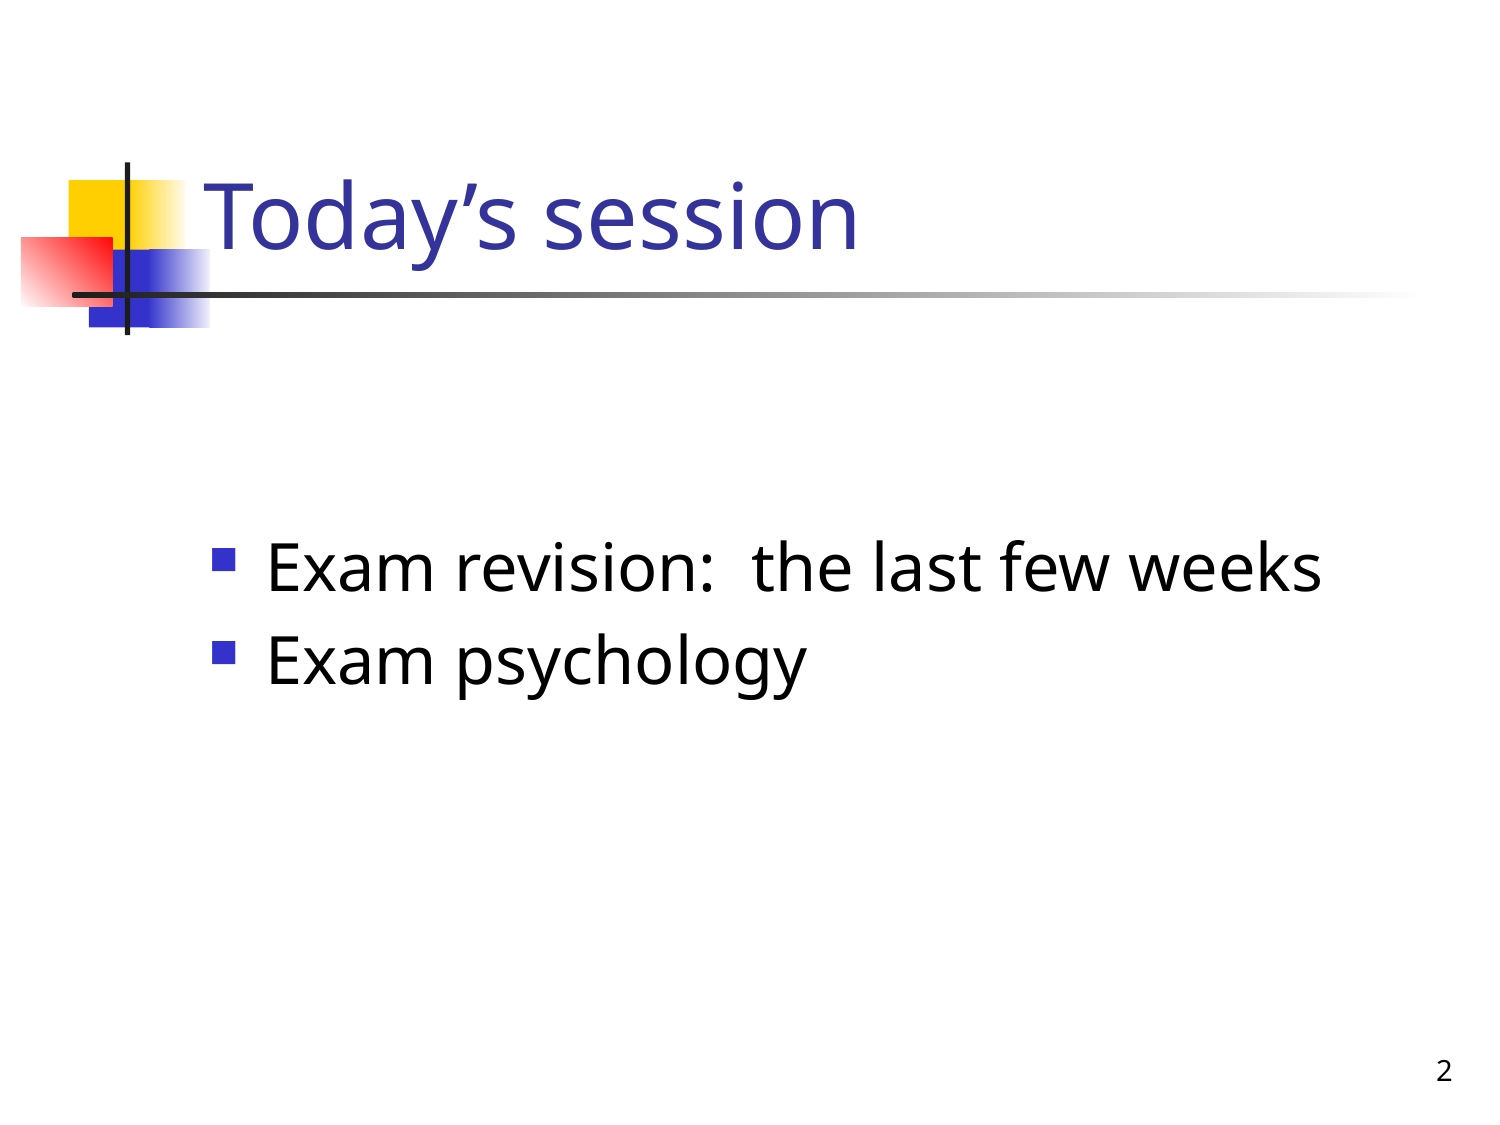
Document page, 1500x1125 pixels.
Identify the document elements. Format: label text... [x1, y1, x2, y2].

slide_number 2 [1155, 1024, 1468, 1100]
list Exam revision: the last few weeks Exam psychology [193, 331, 1469, 1006]
title Today’s session [188, 35, 1468, 275]
